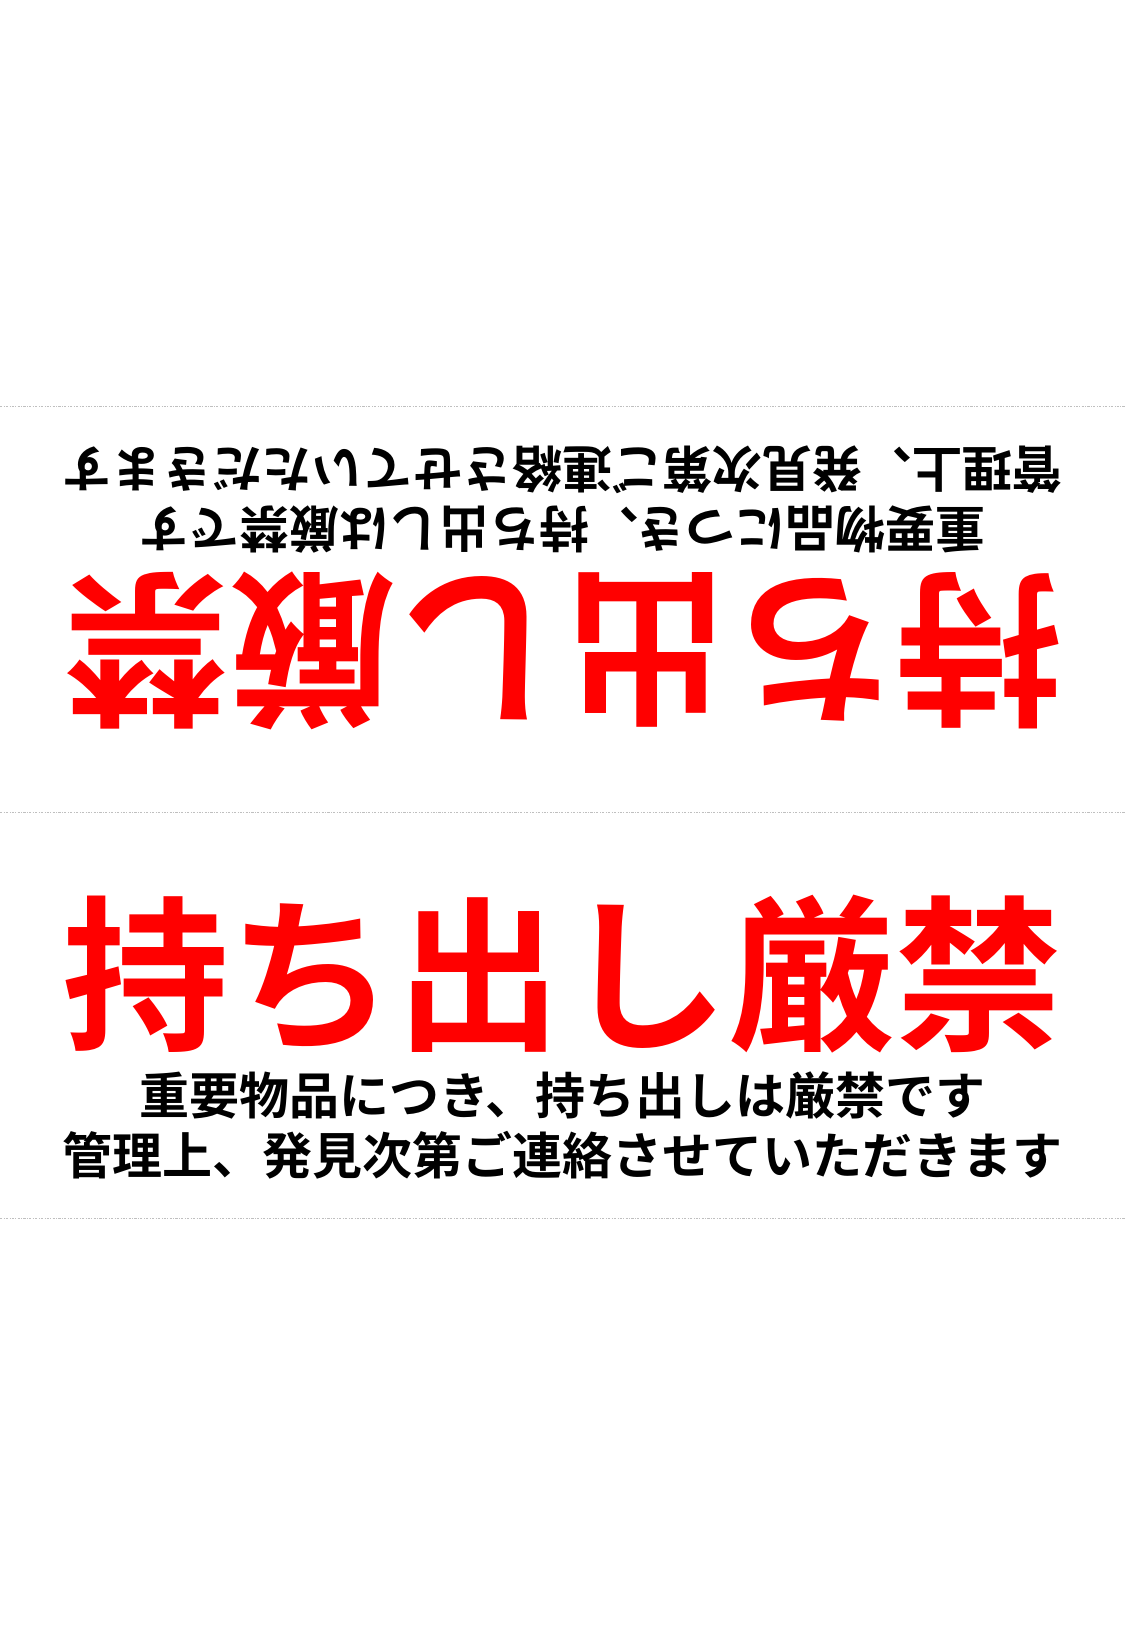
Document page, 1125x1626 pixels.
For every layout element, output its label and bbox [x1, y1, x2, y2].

text_box [42, 863, 1083, 1194]
text_box [42, 431, 1083, 762]
